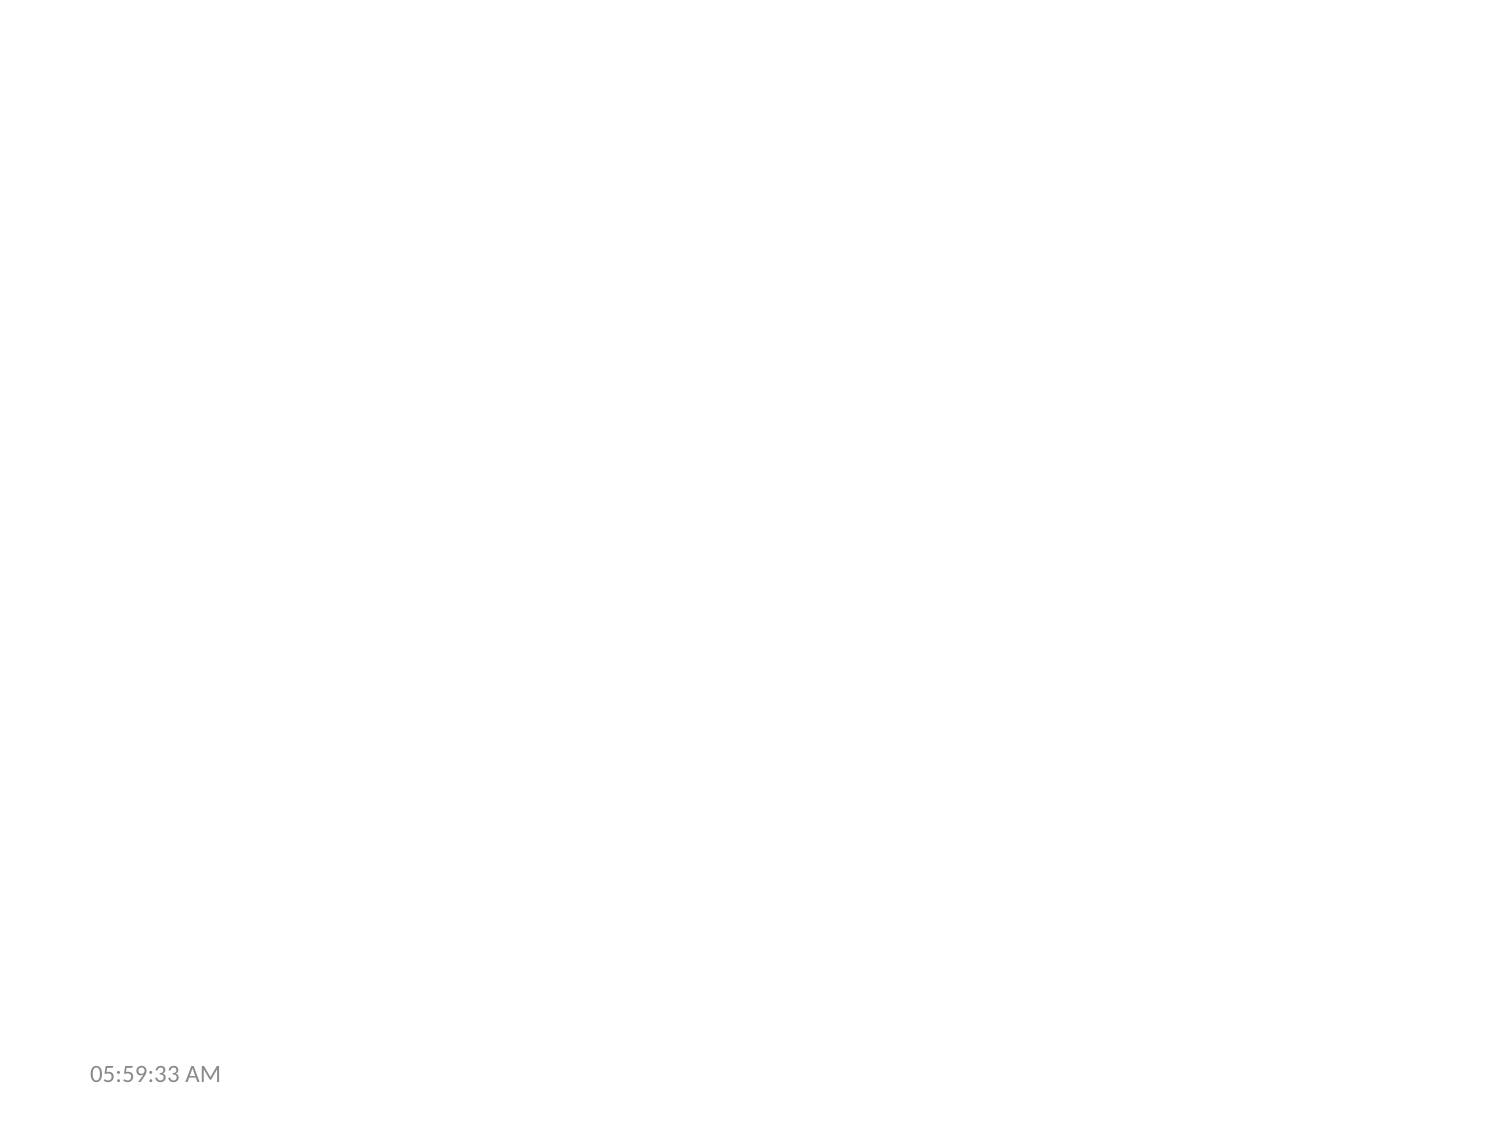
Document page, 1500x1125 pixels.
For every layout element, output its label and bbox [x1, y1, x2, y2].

slide_number [75, 1042, 425, 1103]
